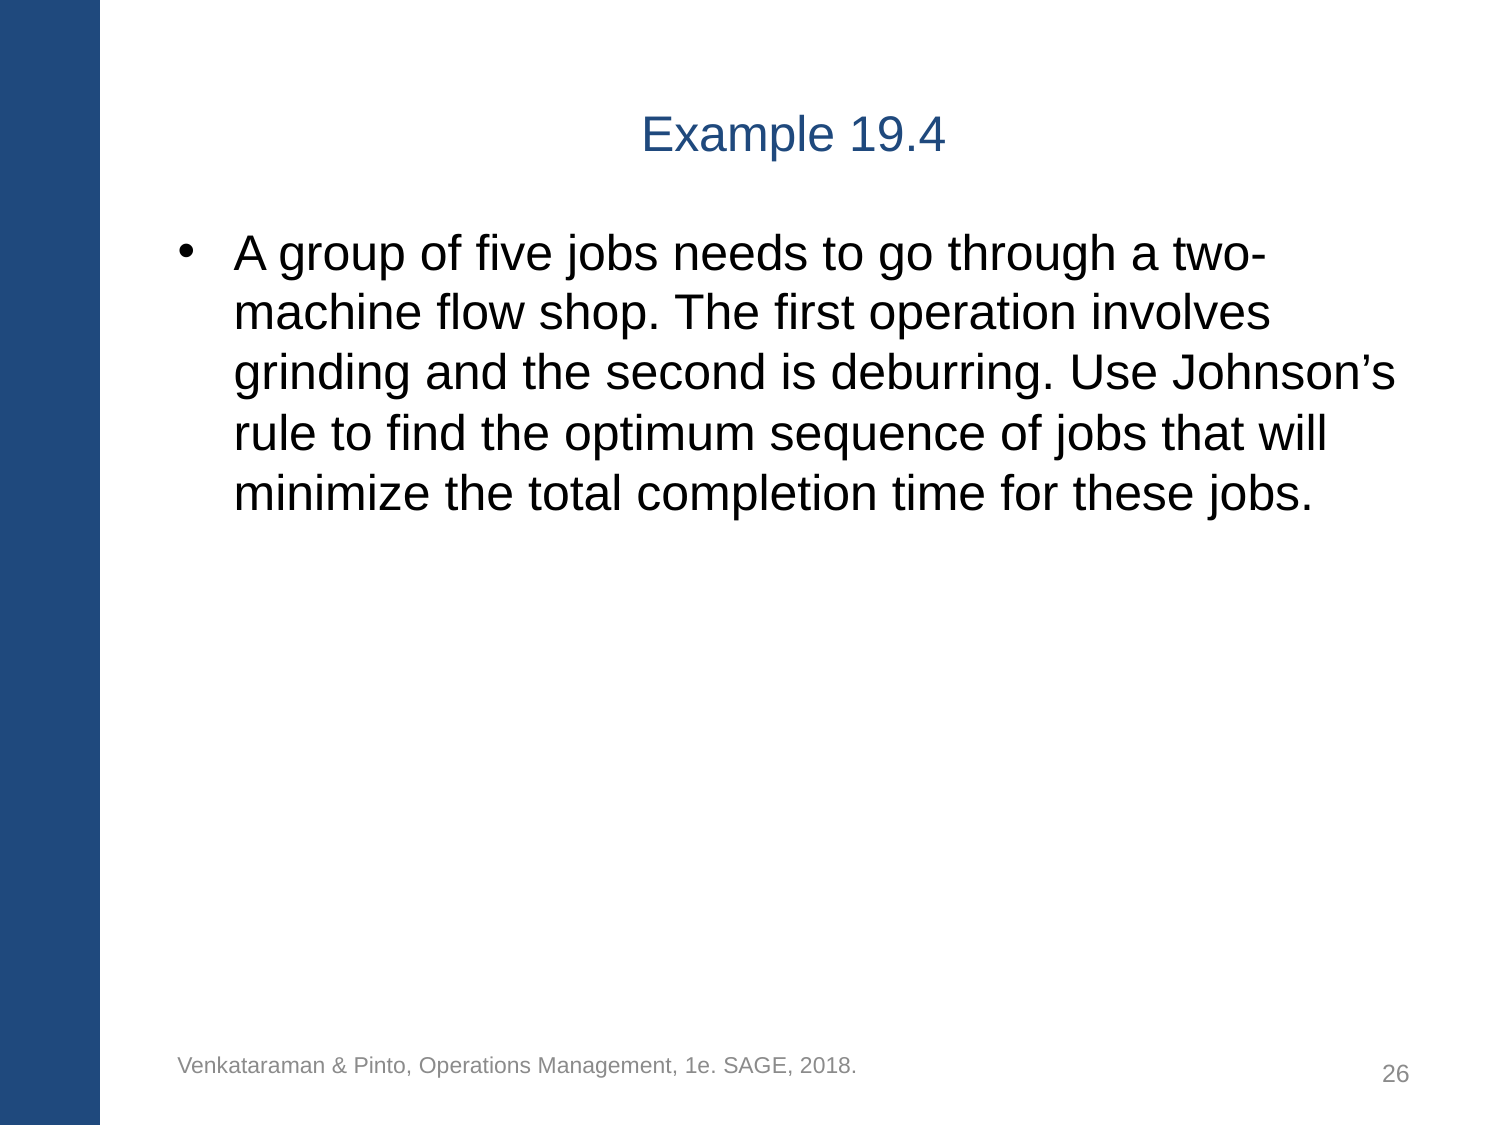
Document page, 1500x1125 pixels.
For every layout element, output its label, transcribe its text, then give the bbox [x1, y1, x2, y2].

footer Venkataraman & Pinto, Operations Management, 1e. SAGE, 2018. [162, 1042, 1313, 1103]
slide_number 26 [1350, 1042, 1425, 1103]
list A group of five jobs needs to go through a two-machine flow shop. The first operation involves grinding and the second is deburring. Use Johnson’s rule to find the optimum sequence of jobs that will minimize the total completion time for these jobs. [162, 212, 1425, 1025]
title Example 19.4 [162, 37, 1425, 212]
